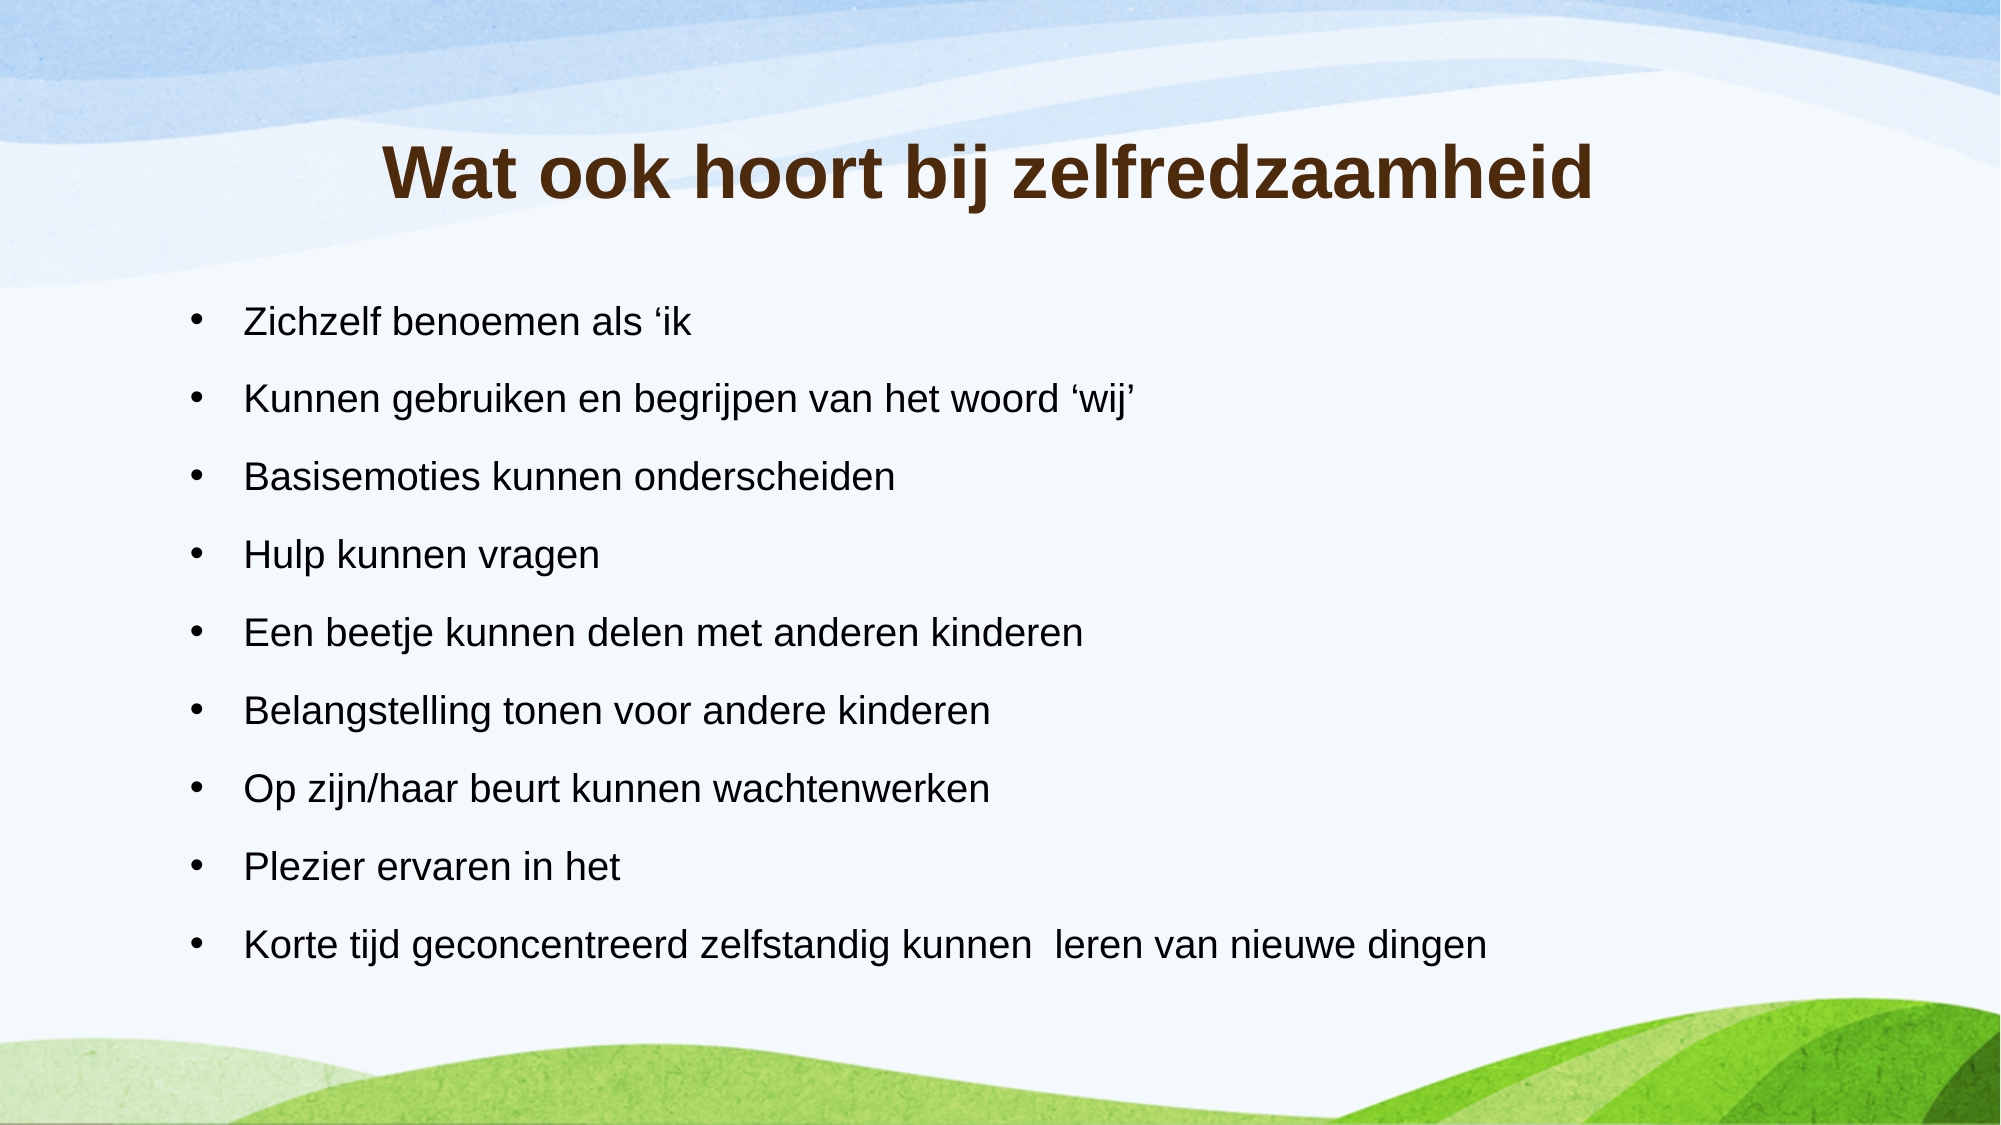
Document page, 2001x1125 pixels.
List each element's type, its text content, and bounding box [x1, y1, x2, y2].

title Wat ook hoort bij zelfredzaamheid [174, 50, 1825, 222]
picture [0, 0, 2001, 1125]
list Zichzelf benoemen als ‘ik Kunnen gebruiken en begrijpen van het woord ‘wij’ Basisemoties kunnen onderscheiden Hulp kunnen vragen Een beetje kunnen delen met anderen kinderen Belangstelling tonen voor andere kinderen Op zijn/haar beurt kunnen wachtenwerken Plezier ervaren in het Korte tijd geconcentreerd zelfstandig kunnen leren van nieuwe dingen [174, 287, 1825, 982]
